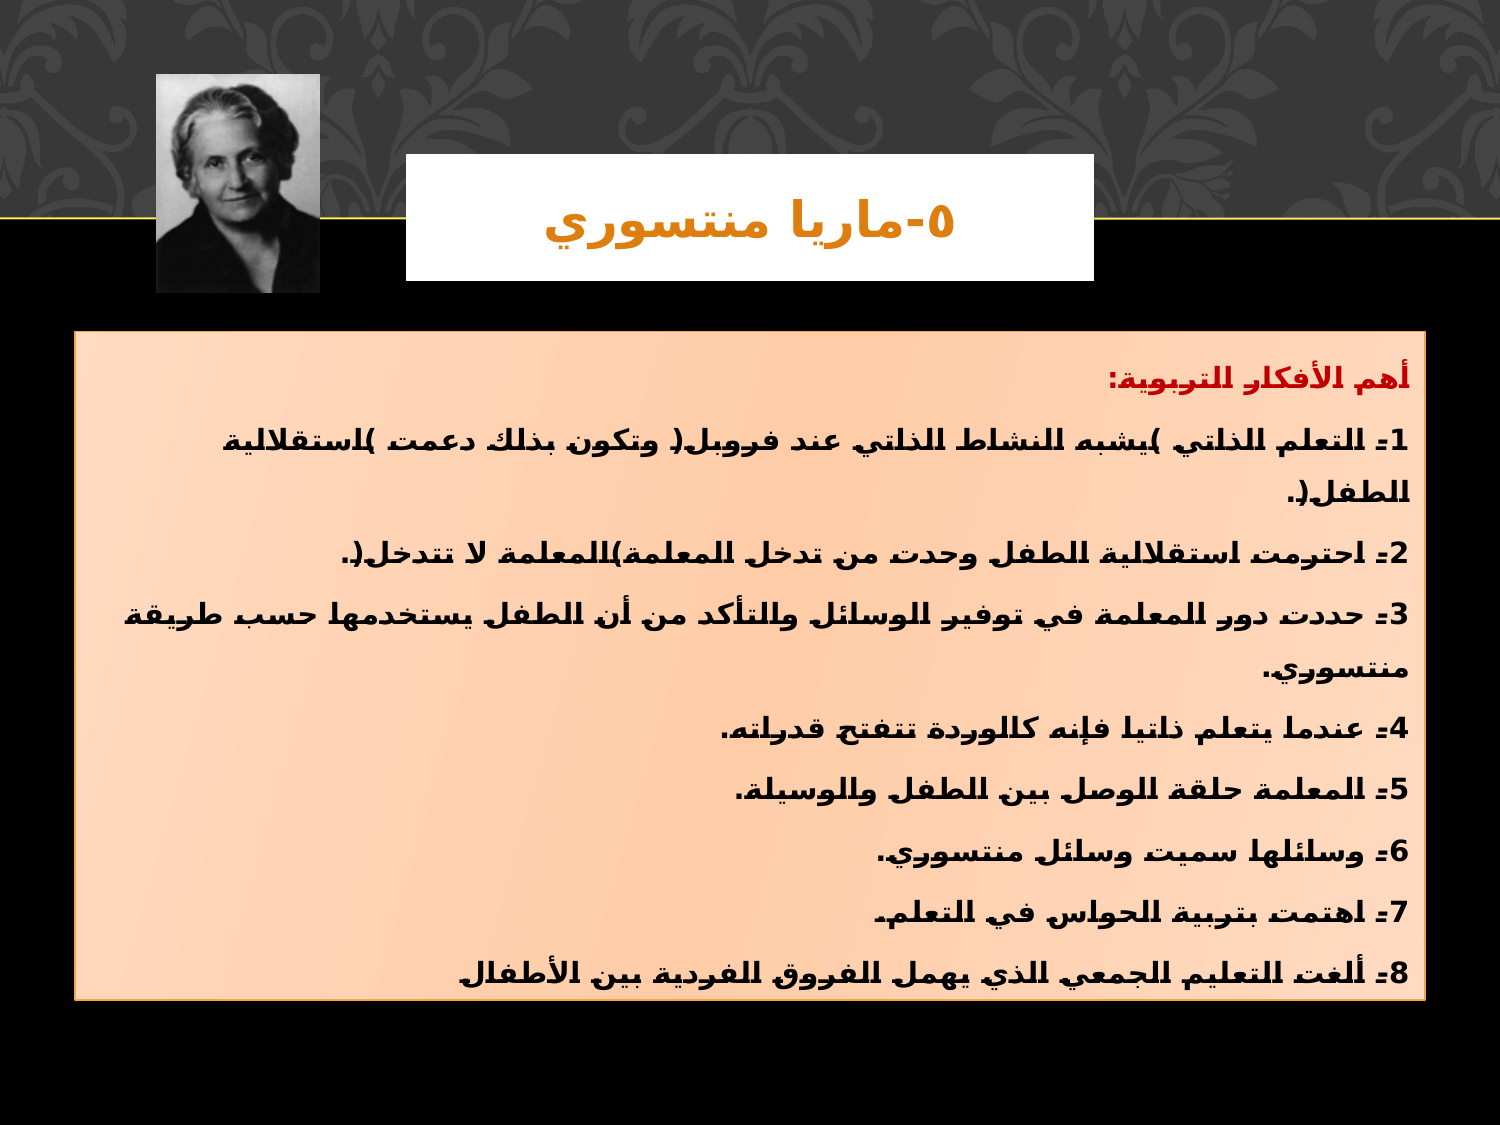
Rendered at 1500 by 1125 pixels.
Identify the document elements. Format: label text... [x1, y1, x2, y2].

picture [156, 74, 321, 293]
list أهم الأفكار التربوية: 1- التعلم الذاتي )يشبه النشاط الذاتي عند فروبل( وتكون بذلك دعمت )استقلالية الطفل(. 2- احترمت استقلالية الطفل وحدت من تدخل المعلمة)المعلمة لا تتدخل(. 3- حددت دور المعلمة في توفير الوسائل والتأكد من أن الطفل يستخدمها حسب طريقة منتسوري. 4- عندما يتعلم ذاتيا فإنه كالوردة تتفتح قدراته. 5- المعلمة حلقة الوصل بين الطفل والوسيلة. 6- وسائلها سميت وسائل منتسوري. 7- اهتمت بتربية الحواس في التعلم. 8- ألغت التعليم الجمعي الذي يهمل الفروق الفردية بين الأطفال [74, 331, 1426, 1001]
title ٥-ماريا منتسوري [406, 154, 1094, 281]
